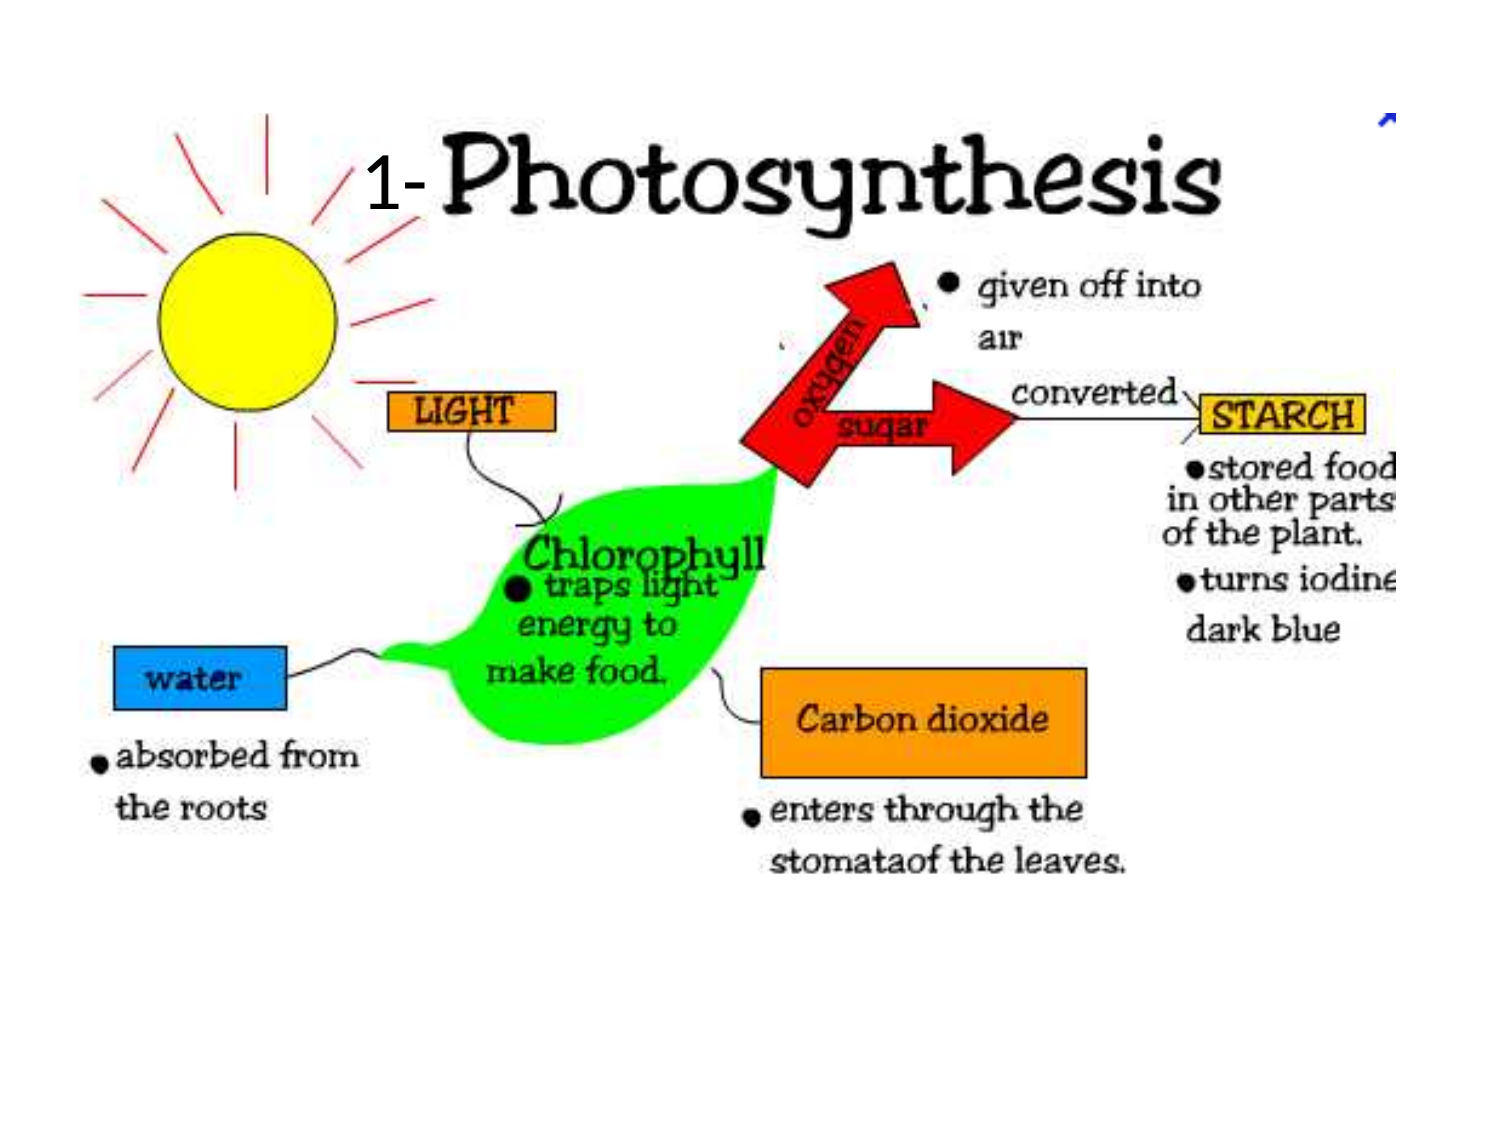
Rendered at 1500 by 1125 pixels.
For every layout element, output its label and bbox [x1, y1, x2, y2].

picture [74, 112, 1396, 892]
